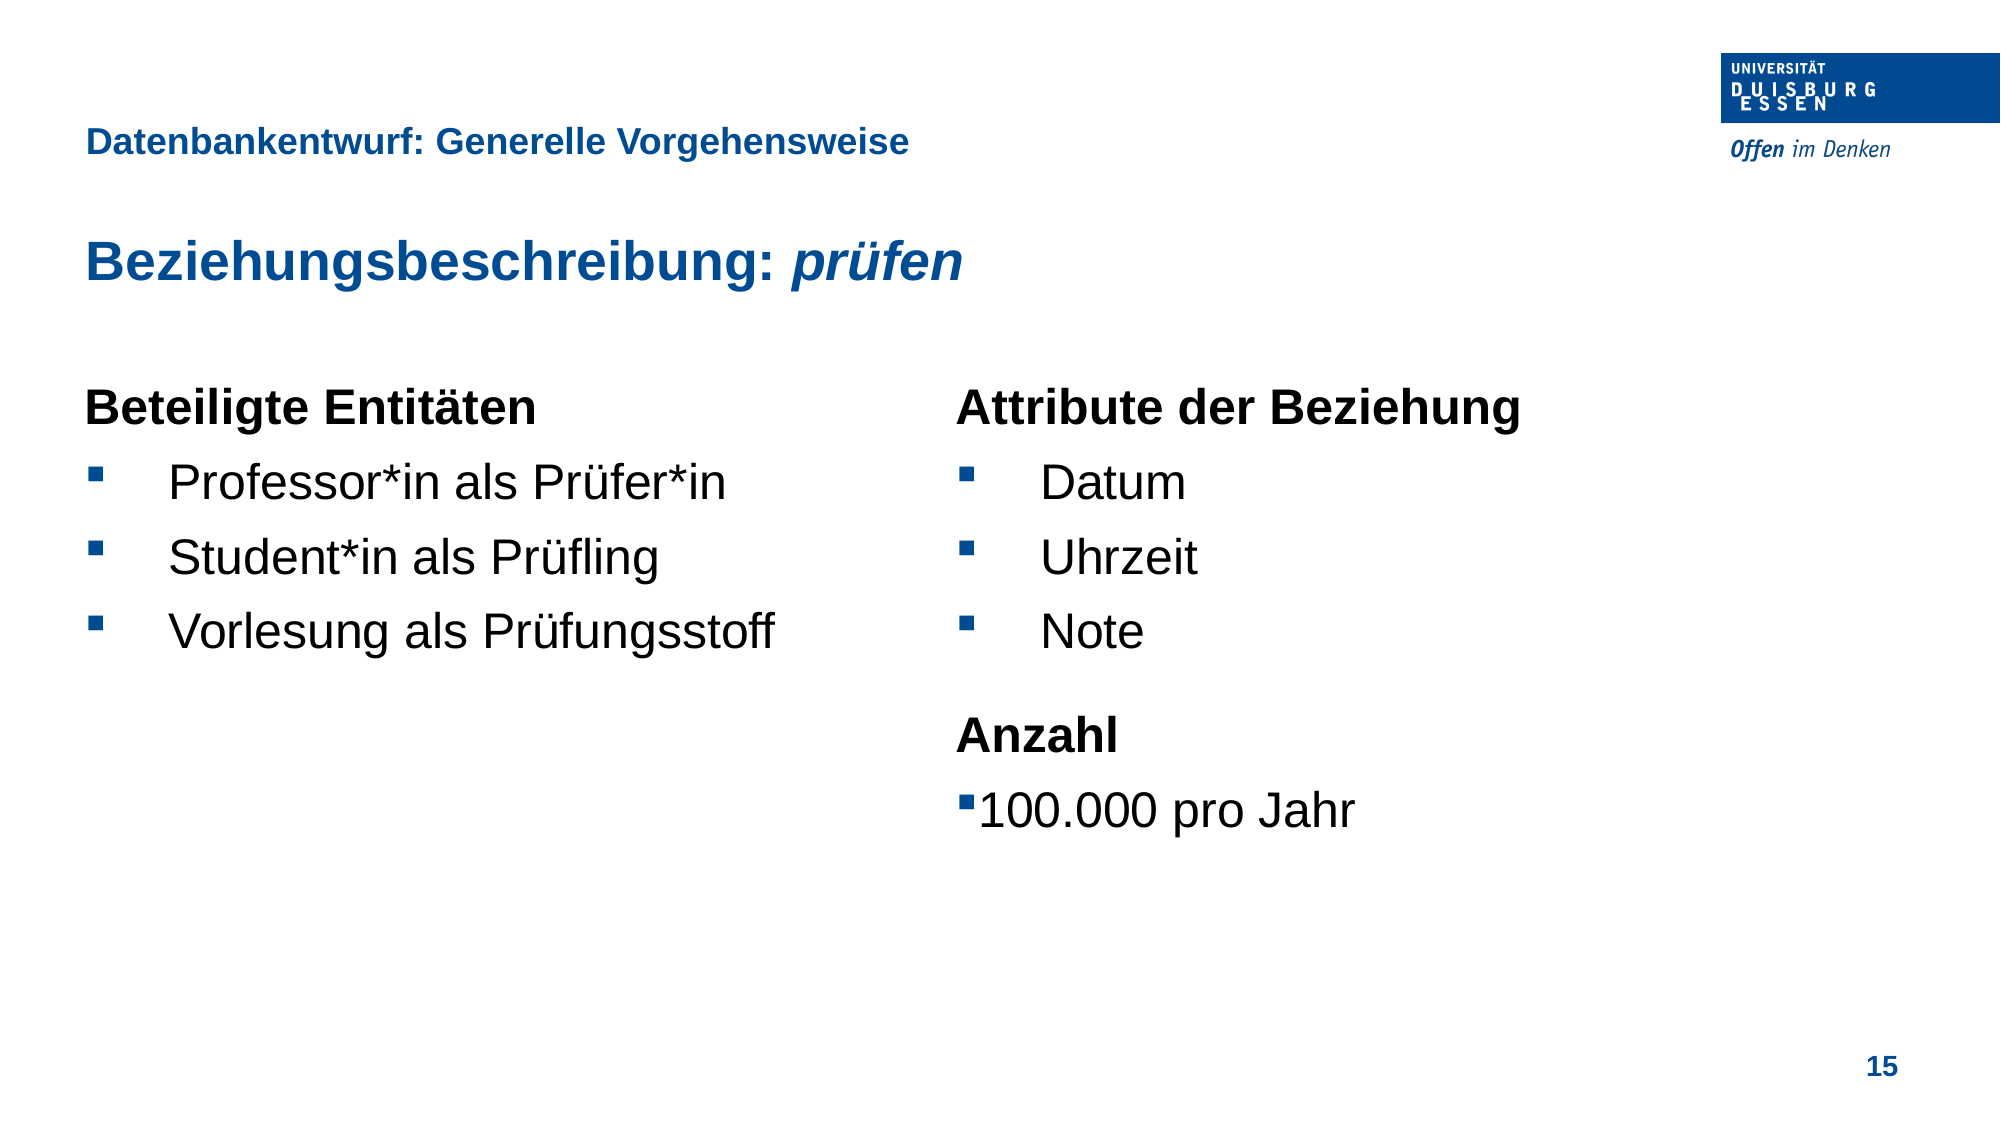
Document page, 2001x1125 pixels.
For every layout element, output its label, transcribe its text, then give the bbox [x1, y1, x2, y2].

list Beziehungsbeschreibung: prüfen [85, 225, 1696, 301]
picture [1721, 53, 2000, 162]
list Beteiligte Entitäten Professor*in als Prüfer*in Student*in als Prüfling Vorlesung als Prüfungsstoff Attribute der Beziehung Datum Uhrzeit Note Anzahl 100.000 pro Jahr [84, 373, 1783, 975]
slide_number 15 [1677, 1039, 1914, 1081]
list Datenbankentwurf: Generelle Vorgehensweise [85, 121, 1696, 163]
